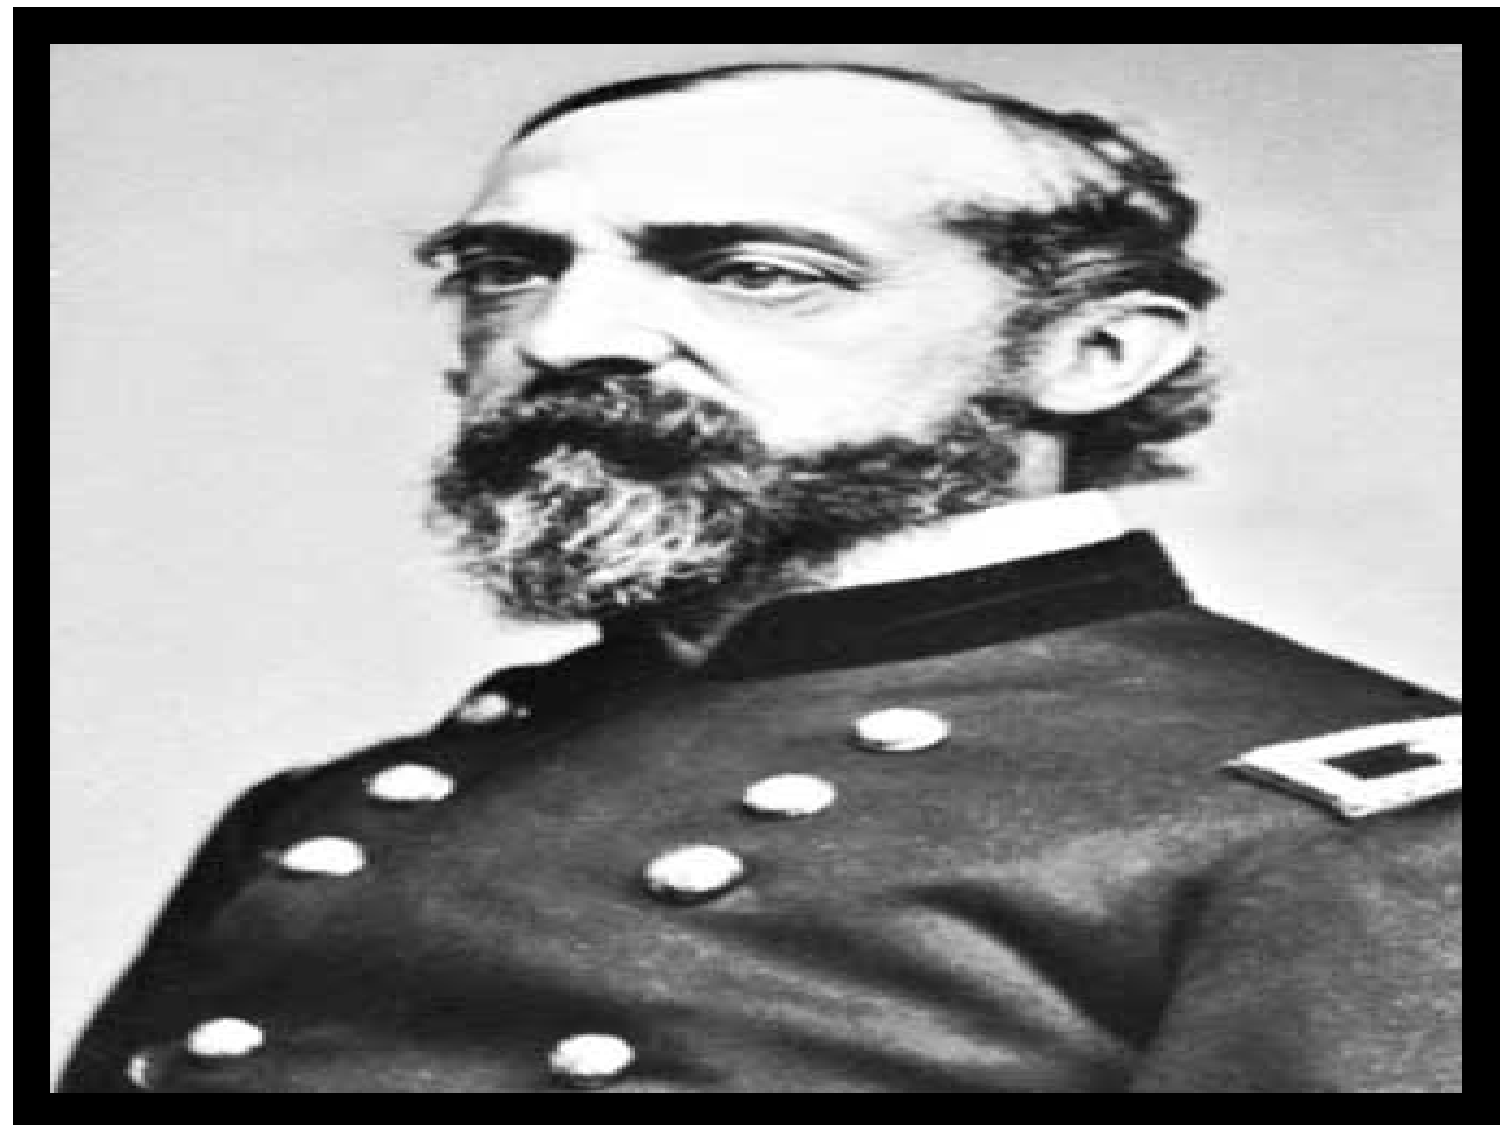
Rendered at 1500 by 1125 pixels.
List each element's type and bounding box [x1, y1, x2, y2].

picture [49, 43, 1463, 1094]
